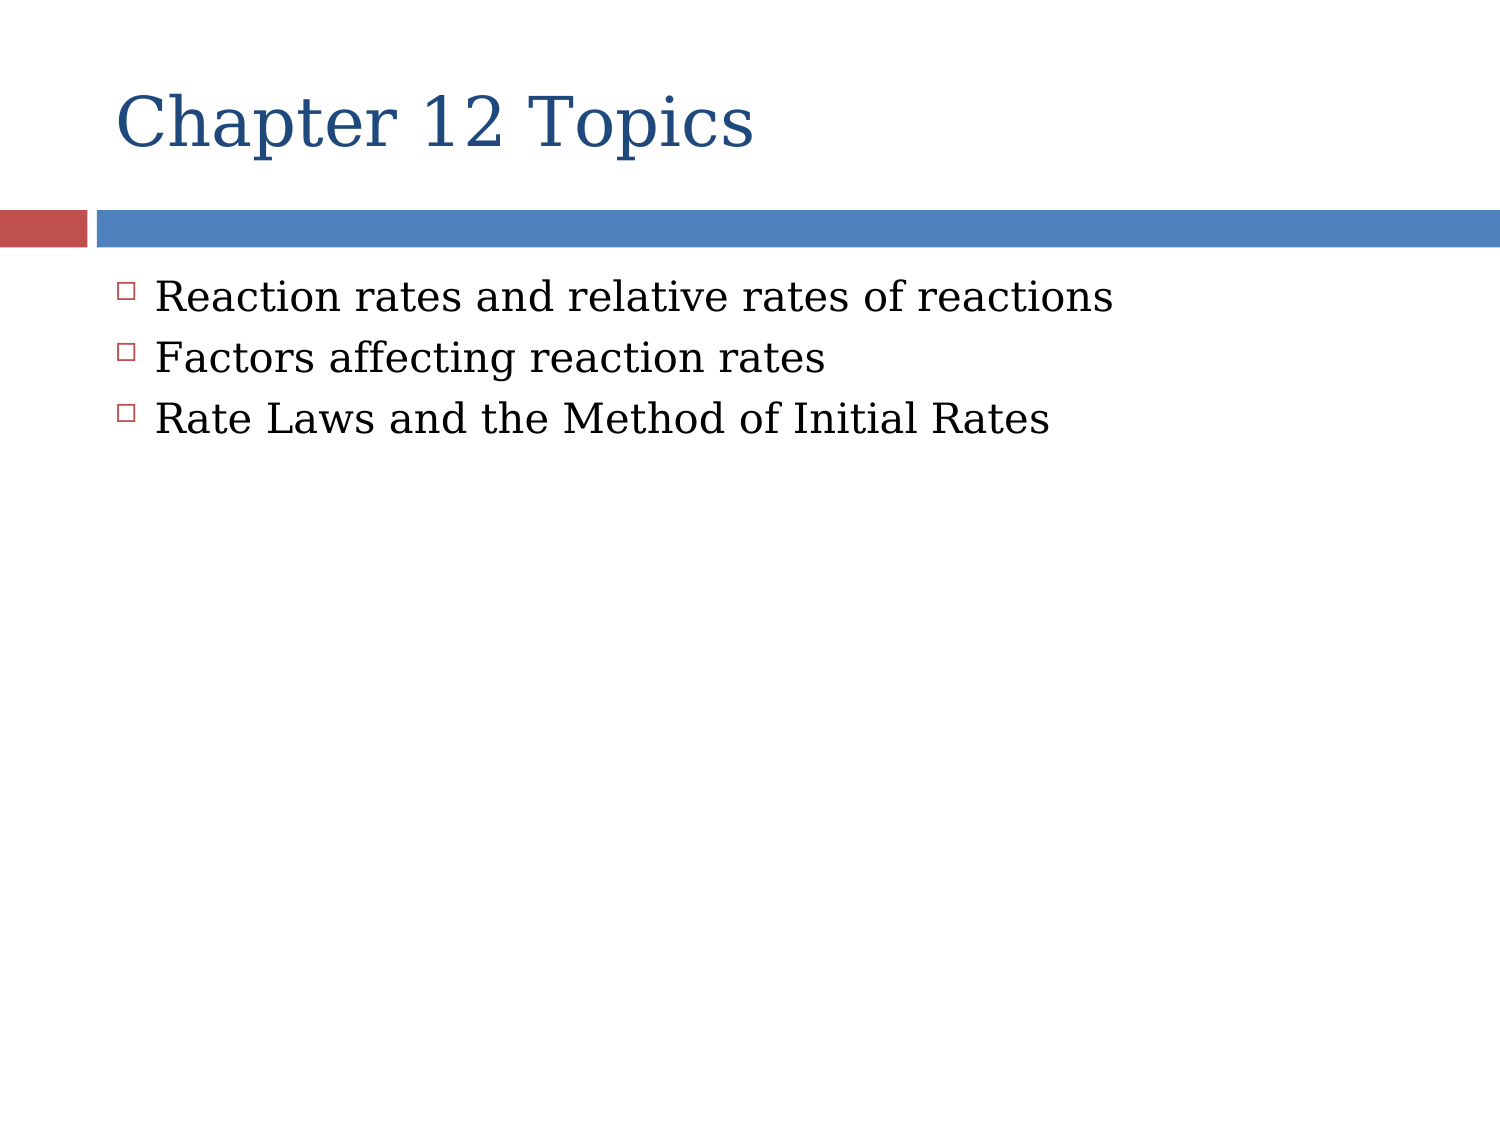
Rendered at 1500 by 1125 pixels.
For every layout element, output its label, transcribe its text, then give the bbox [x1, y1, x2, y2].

title Chapter 12 Topics [100, 37, 1438, 200]
list Reaction rates and relative rates of reactions Factors affecting reaction rates Rate Laws and the Method of Initial Rates [100, 262, 1438, 1000]
